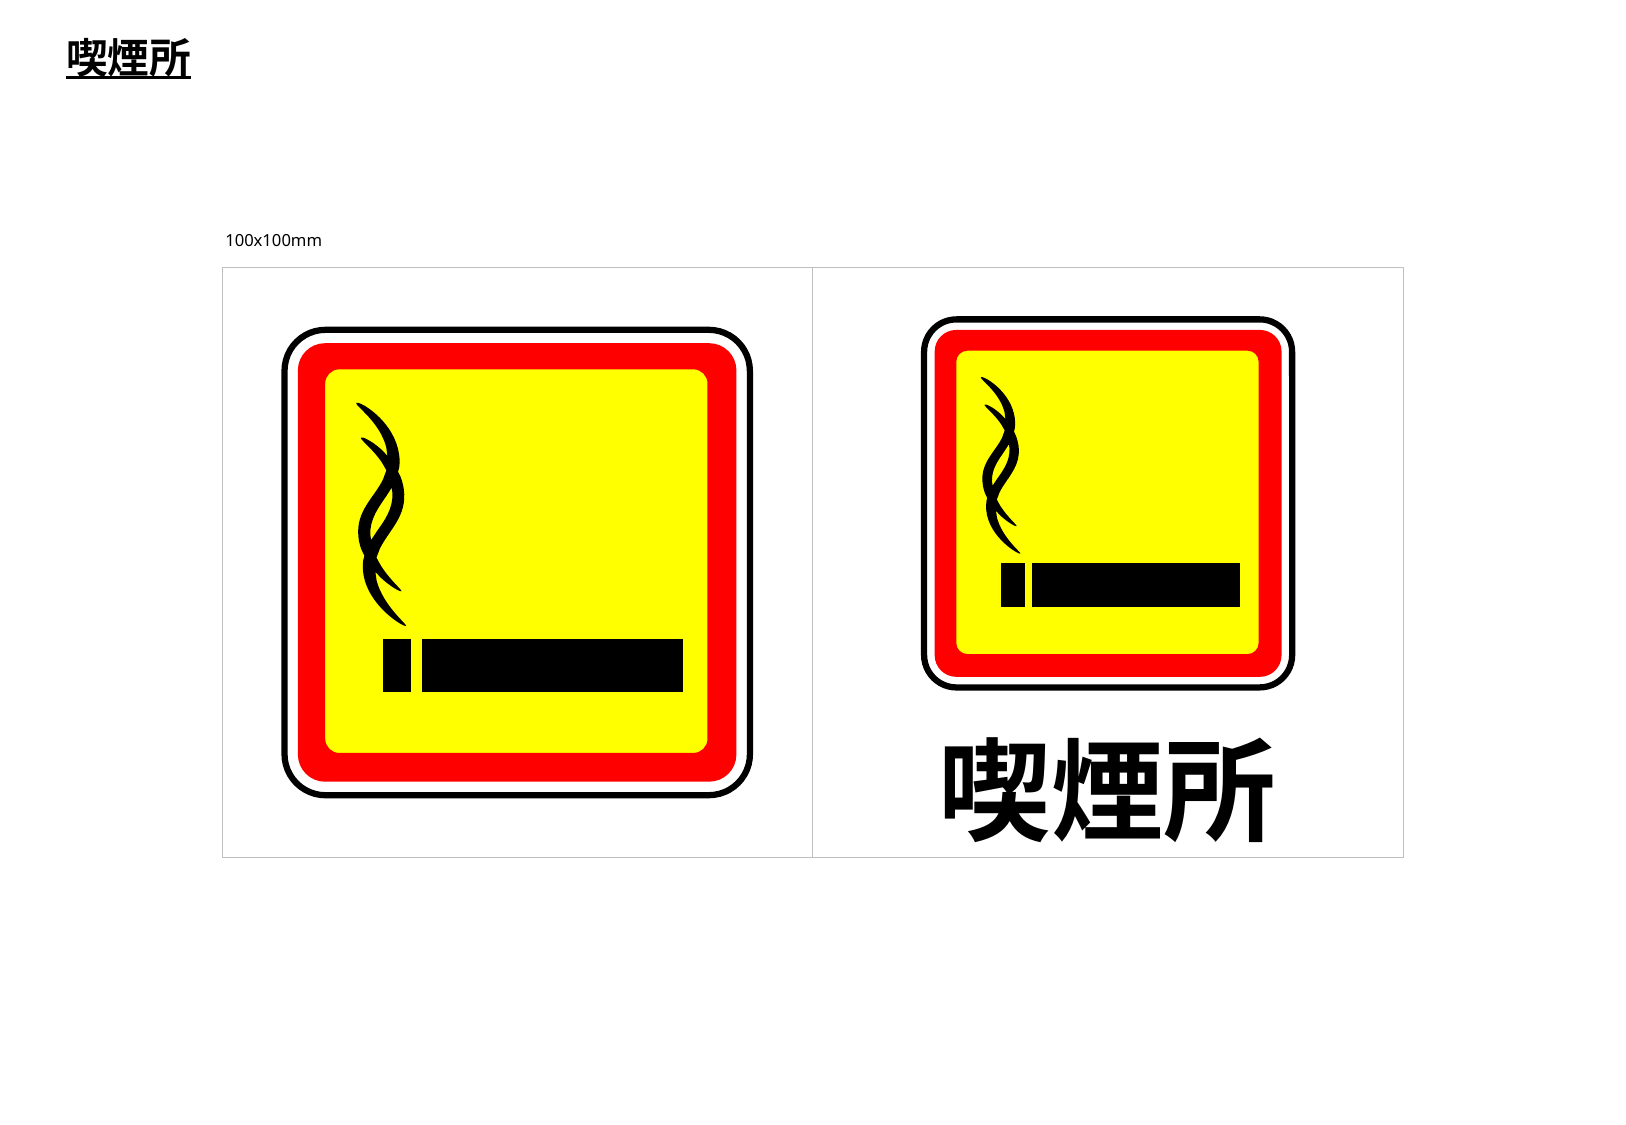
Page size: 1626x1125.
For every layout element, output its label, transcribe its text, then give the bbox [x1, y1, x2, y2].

text_box 喫煙所 [924, 712, 1292, 863]
text_box [811, 266, 1404, 859]
text_box [221, 266, 811, 859]
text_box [924, 319, 1293, 688]
text_box 100x100mm [225, 229, 323, 250]
text_box 喫煙所 [51, 24, 207, 89]
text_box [284, 329, 750, 796]
